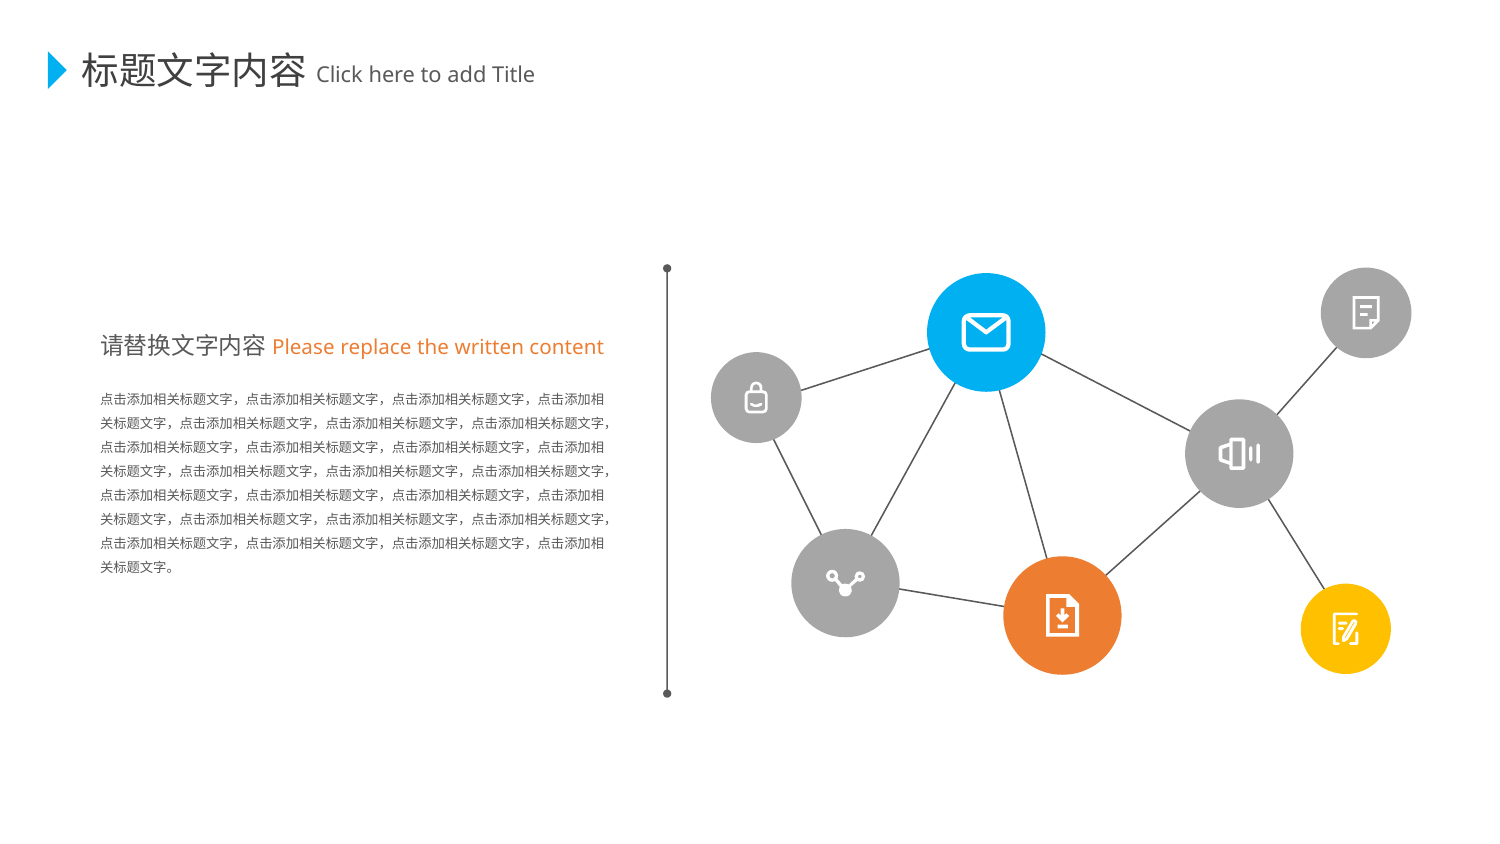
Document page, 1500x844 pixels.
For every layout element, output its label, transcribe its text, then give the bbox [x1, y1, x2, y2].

text_box [791, 528, 900, 638]
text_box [48, 39, 558, 101]
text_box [744, 381, 768, 414]
text_box [826, 569, 866, 597]
text_box [927, 273, 1046, 392]
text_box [1352, 296, 1380, 330]
text_box 请替换文字内容Please replace the written content 点击添加相关标题文字，点击添加相关标题文字，点击添加相关标题文字，点击添加相关标题文字，点击添加相关标题文字，点击添加相关标题文字，点击添加相关标题文字，点击添加相关标题文字，点击添加相关标题文字，点击添加相关标题文字，点击添加相关标题文字，点击添加相关标题文字，点击添加相关标题文字，点击添加相关标题文字，点击添加相关标题文字，点击添加相关标题文字，点击添加相关标题文字，点击添加相关标题文字，点击添加相关标题文字，点击添加相关标题文字，点击添加相关标题文字，点击添加相关标题文字，点击添加相关标题文字，点击添加相关标题文字，点击添加相关标题文字。 [100, 316, 609, 575]
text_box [1332, 612, 1359, 645]
text_box [1185, 399, 1294, 508]
text_box [1003, 556, 1122, 675]
text_box [961, 313, 1011, 352]
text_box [1046, 594, 1080, 637]
text_box [663, 264, 672, 698]
text_box [710, 352, 802, 444]
text_box [1320, 267, 1412, 359]
text_box [1300, 583, 1391, 674]
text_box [1218, 437, 1260, 470]
